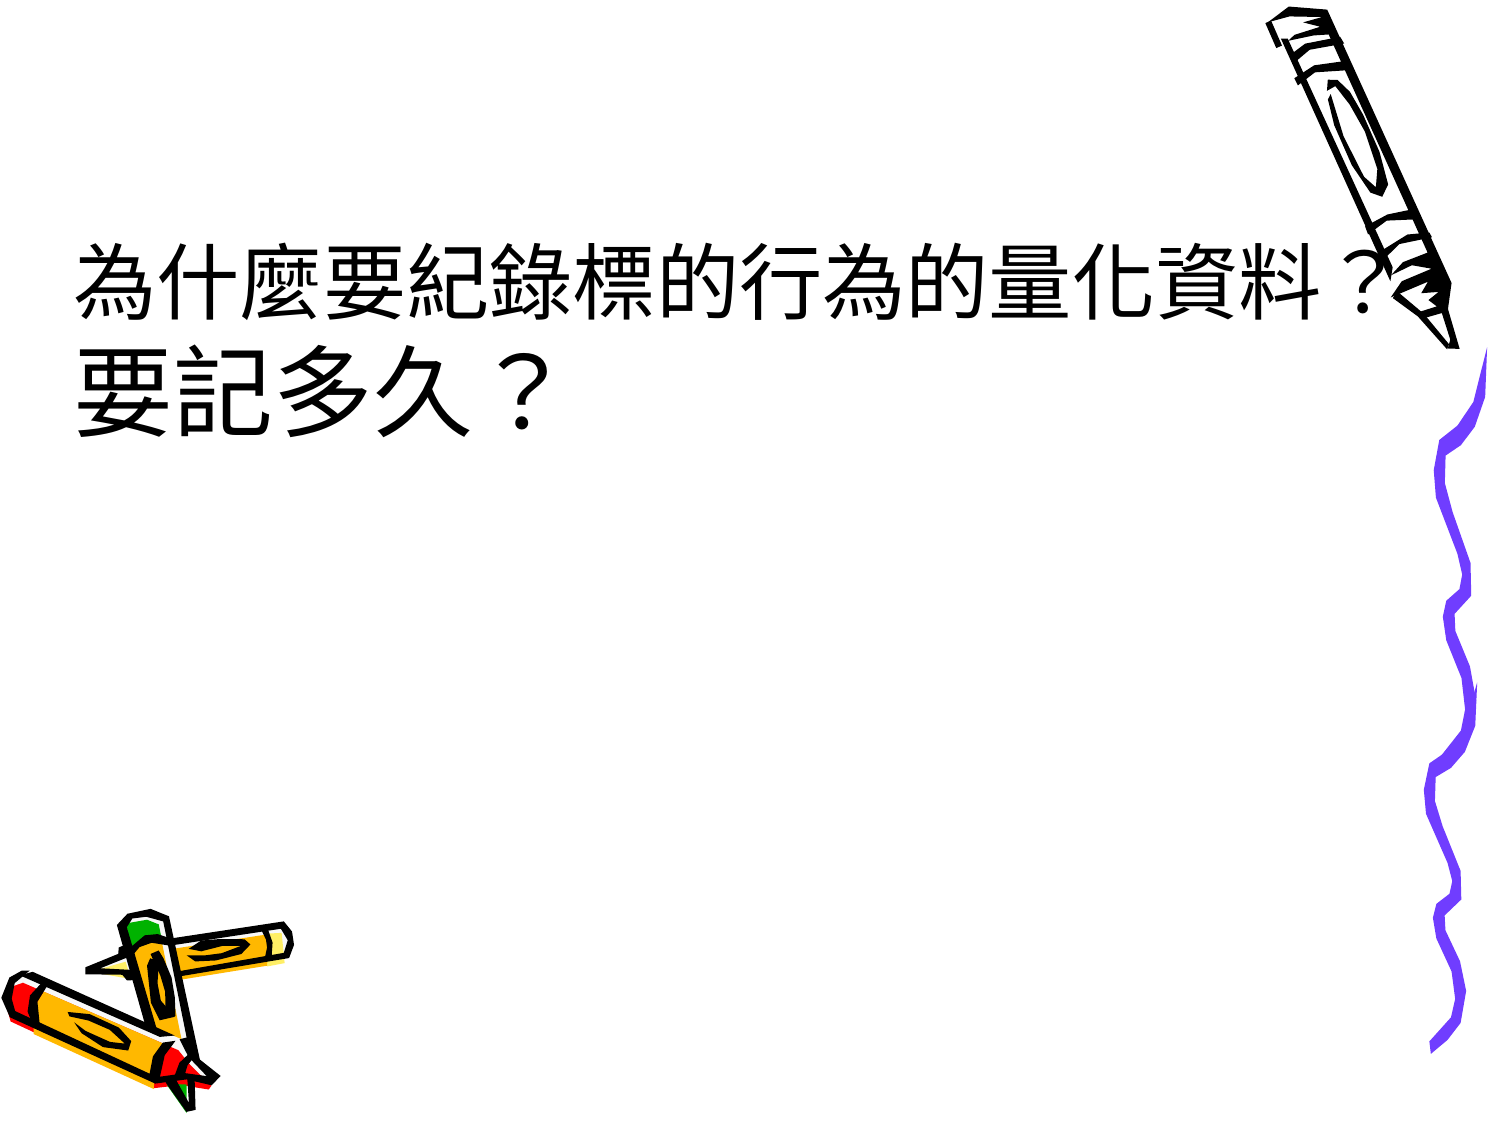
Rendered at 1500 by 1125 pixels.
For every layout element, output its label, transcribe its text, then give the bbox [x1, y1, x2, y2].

text_box 為什麼要紀錄標的行為的量化資料？要記多久？ [58, 222, 1465, 458]
